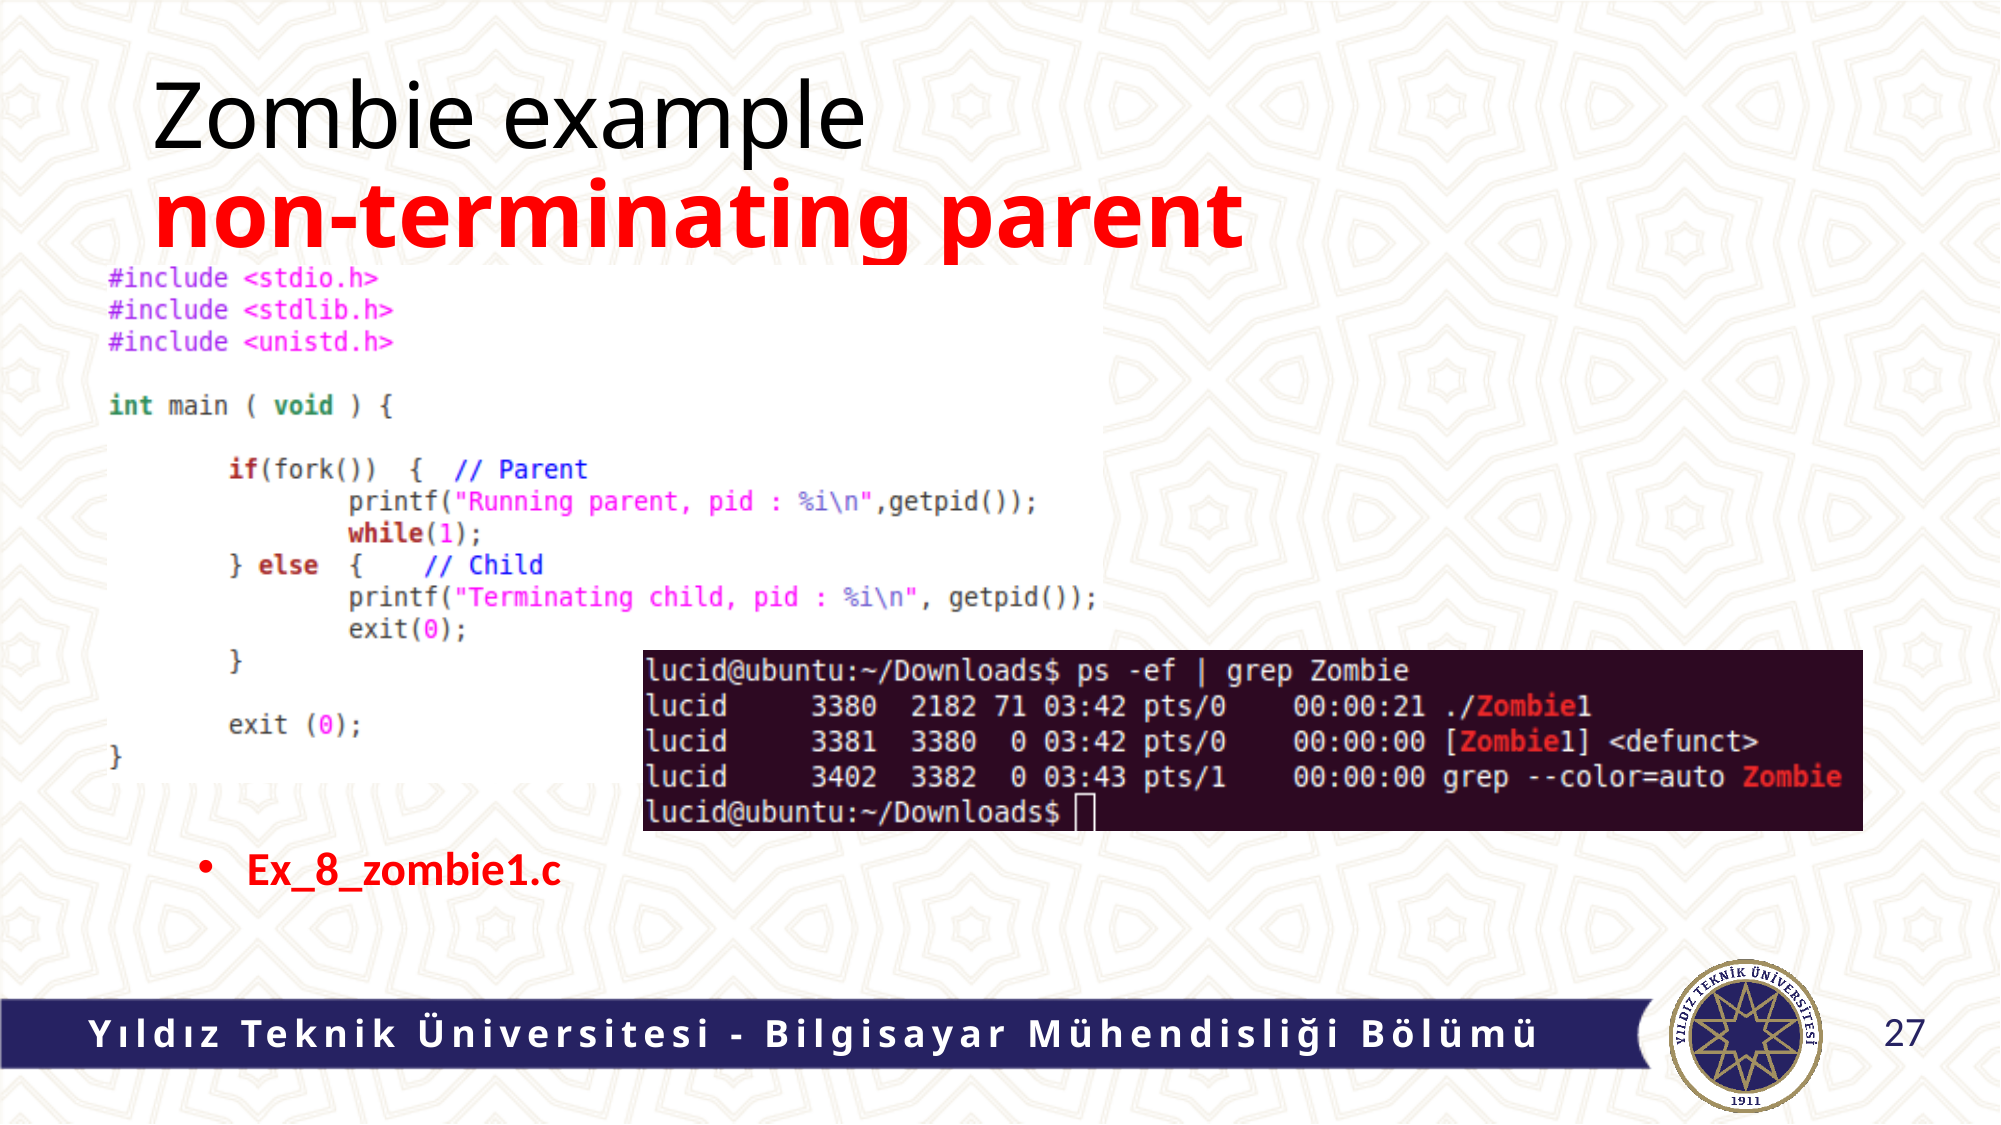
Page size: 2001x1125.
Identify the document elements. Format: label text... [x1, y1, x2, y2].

text_box 27 [1827, 1000, 1983, 1060]
text_box Yıldız Teknik Üniversitesi - Bilgisayar Mühendisliği Bölümü [0, 997, 1627, 1069]
text_box Ex_8_zombie1.c [182, 830, 635, 938]
text_box Zombie example non-terminating parent [137, 59, 1863, 278]
picture [0, 0, 2000, 1125]
